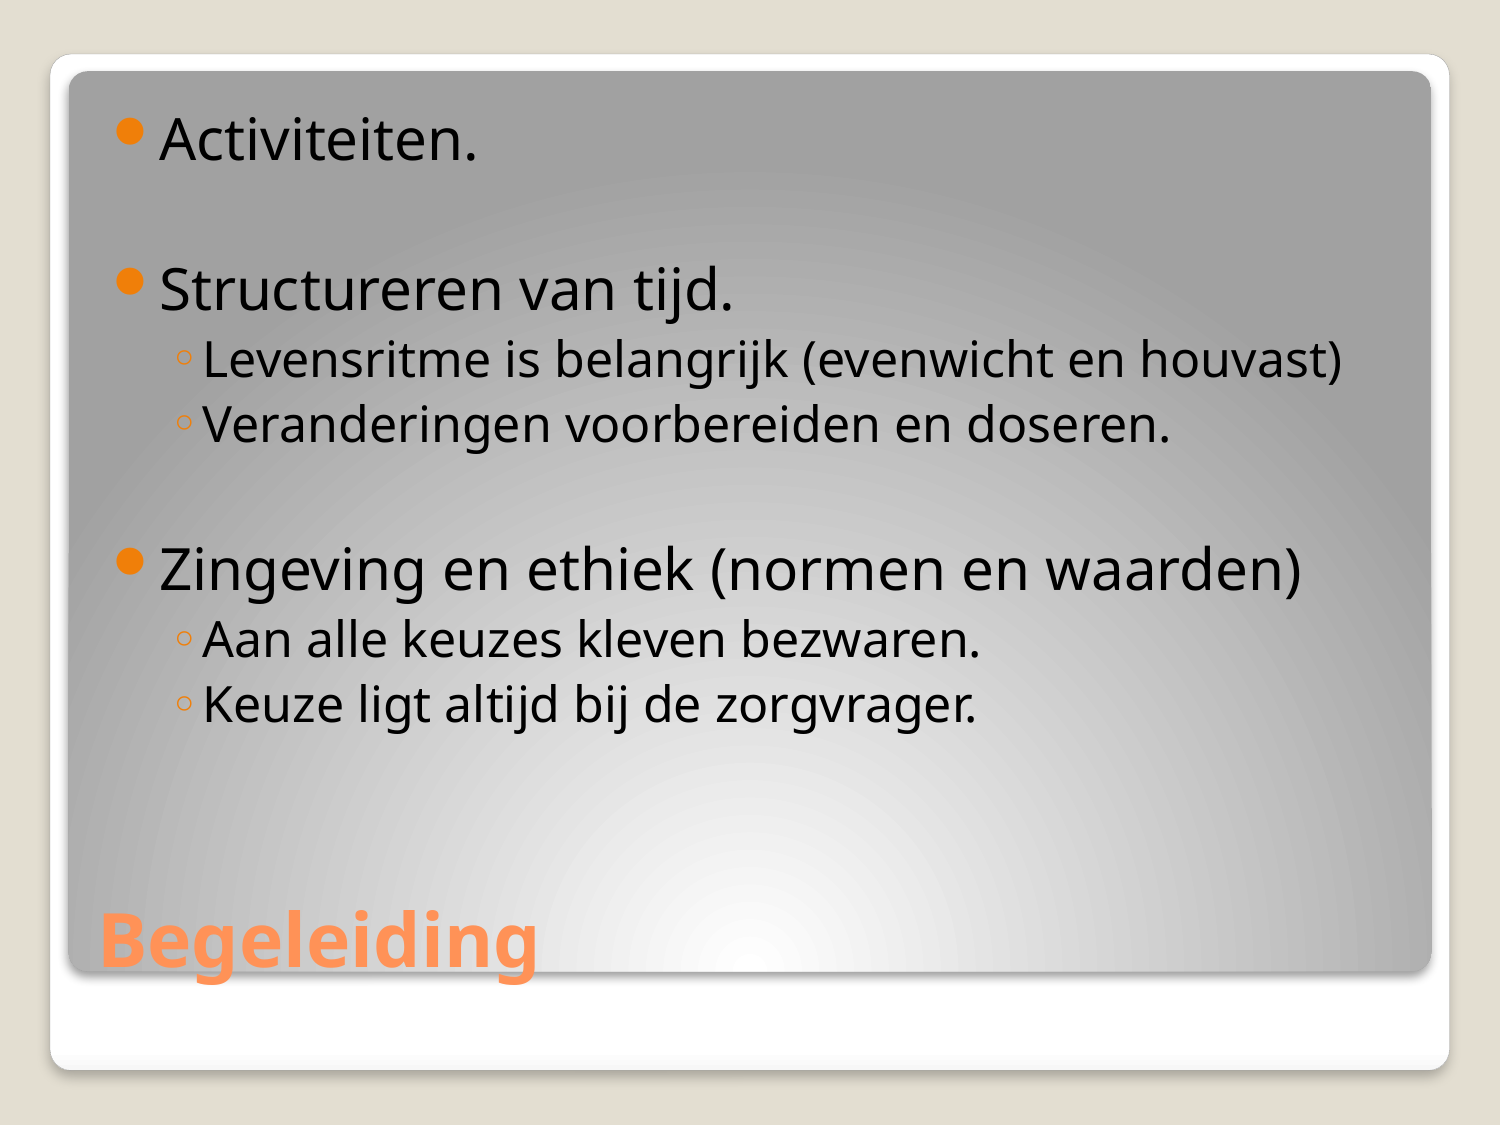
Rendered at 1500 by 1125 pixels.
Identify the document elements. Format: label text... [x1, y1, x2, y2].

list Activiteiten. Structureren van tijd. Levensritme is belangrijk (evenwicht en houvast) Veranderingen voorbereiden en doseren. Zingeving en ethiek (normen en waarden) Aan alle keuzes kleven bezwaren. Keuze ligt altijd bij de zorgvrager. [82, 86, 1425, 774]
title Begeleiding [82, 817, 1425, 990]
